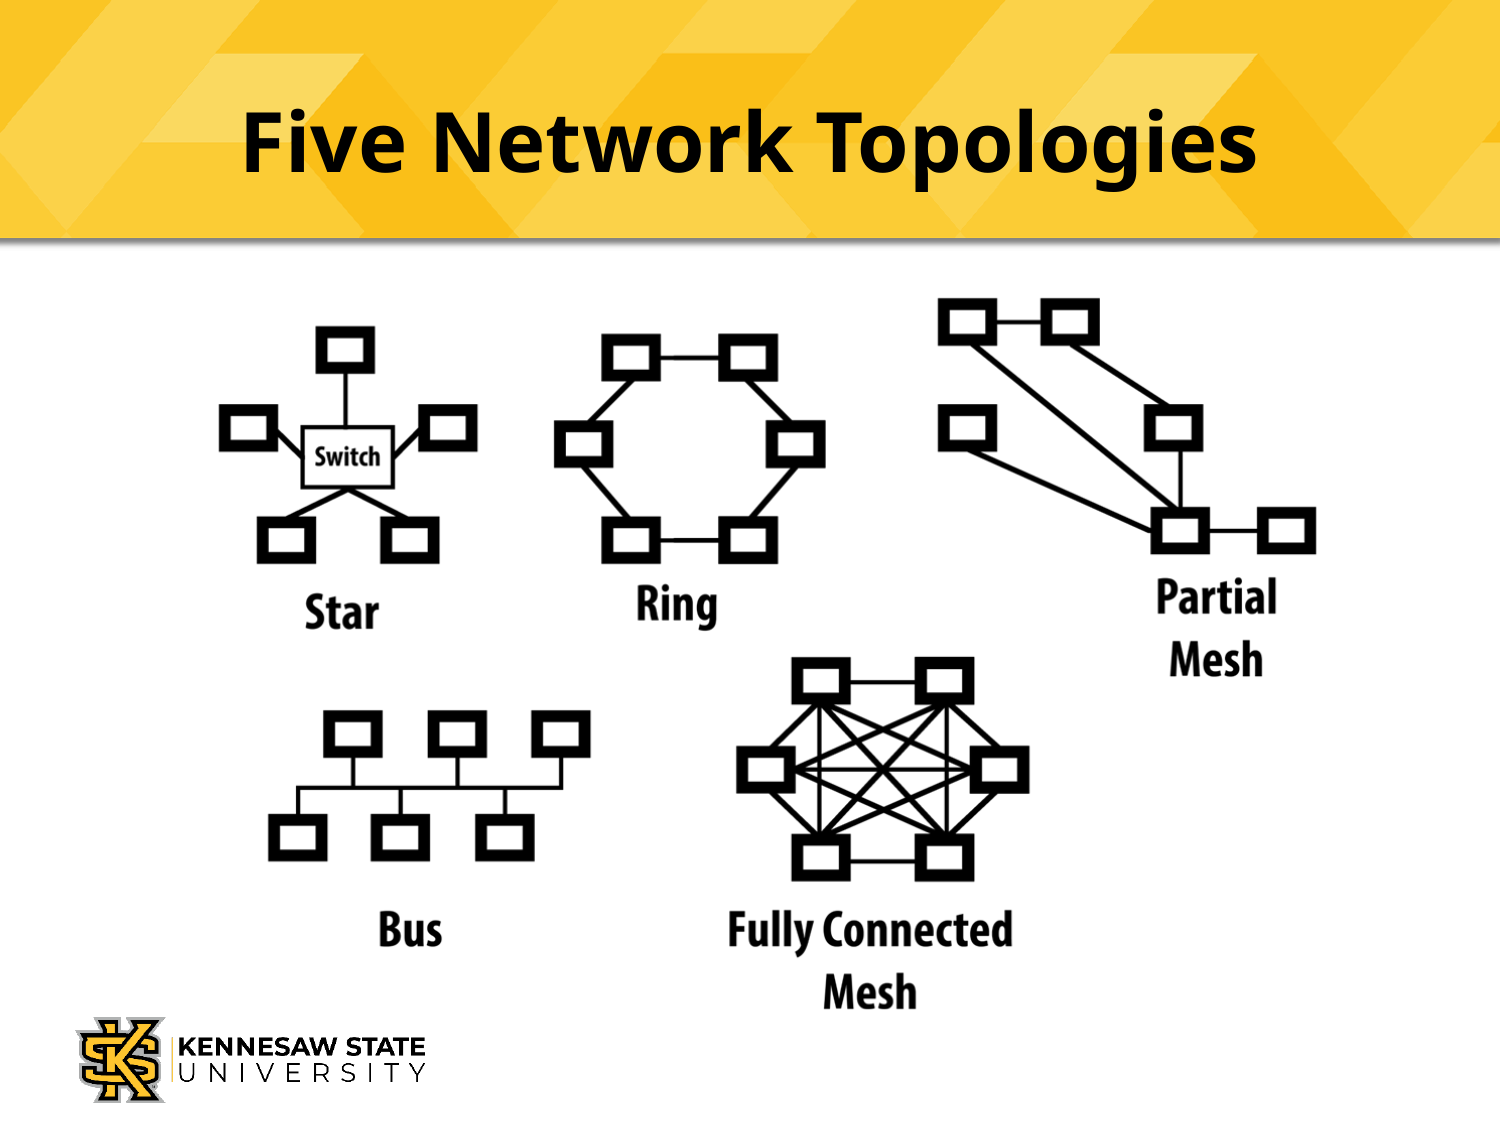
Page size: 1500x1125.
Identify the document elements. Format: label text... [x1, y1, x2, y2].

picture [0, 0, 1500, 251]
picture [75, 264, 1371, 1103]
title Five Network Topologies [75, 45, 1425, 233]
